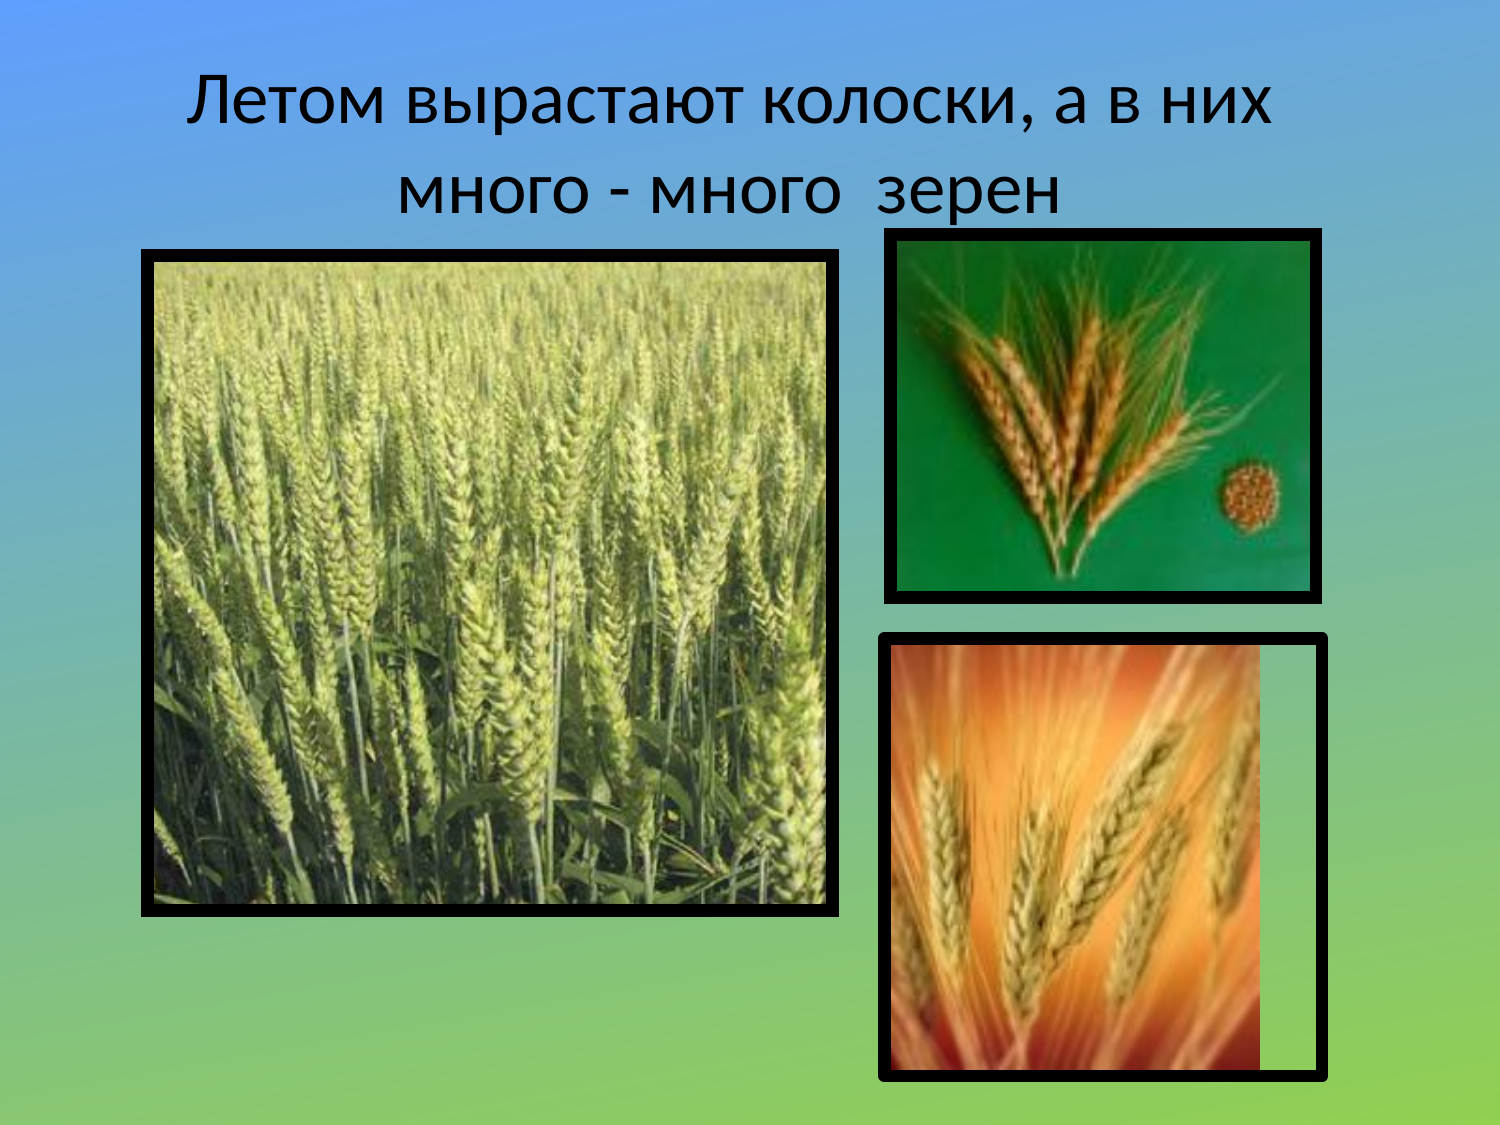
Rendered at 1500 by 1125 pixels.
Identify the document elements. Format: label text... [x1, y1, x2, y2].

text_box [890, 234, 1316, 598]
title Летом вырастают колоски, а в них много - много зерен [35, 45, 1425, 233]
text_box [147, 255, 833, 911]
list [890, 644, 1317, 1070]
